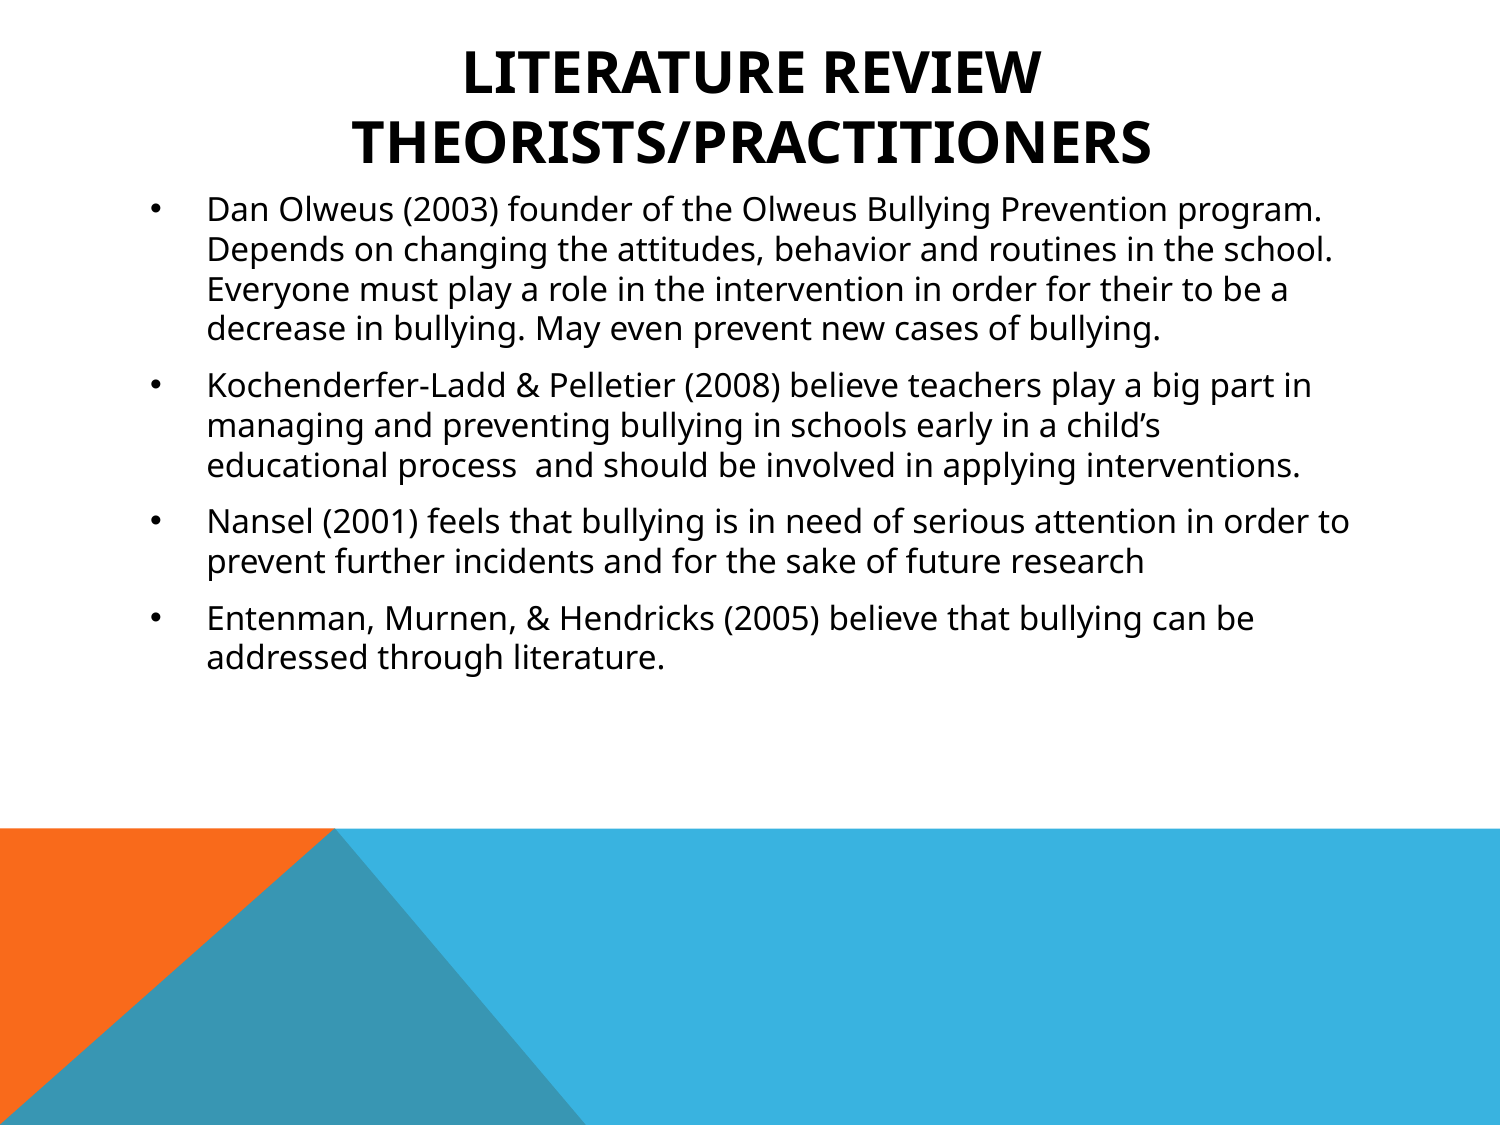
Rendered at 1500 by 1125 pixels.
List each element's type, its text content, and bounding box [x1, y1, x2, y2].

list Dan Olweus (2003) founder of the Olweus Bullying Prevention program. Depends on changing the attitudes, behavior and routines in the school. Everyone must play a role in the intervention in order for their to be a decrease in bullying. May even prevent new cases of bullying. Kochenderfer-Ladd & Pelletier (2008) believe teachers play a big part in managing and preventing bullying in schools early in a child’s educational process and should be involved in applying interventions. Nansel (2001) feels that bullying is in need of serious attention in order to prevent further incidents and for the sake of future research Entenman, Murnen, & Hendricks (2005) believe that bullying can be addressed through literature. [135, 180, 1369, 825]
title Literature Review Theorists/Practitioners [135, 60, 1369, 150]
